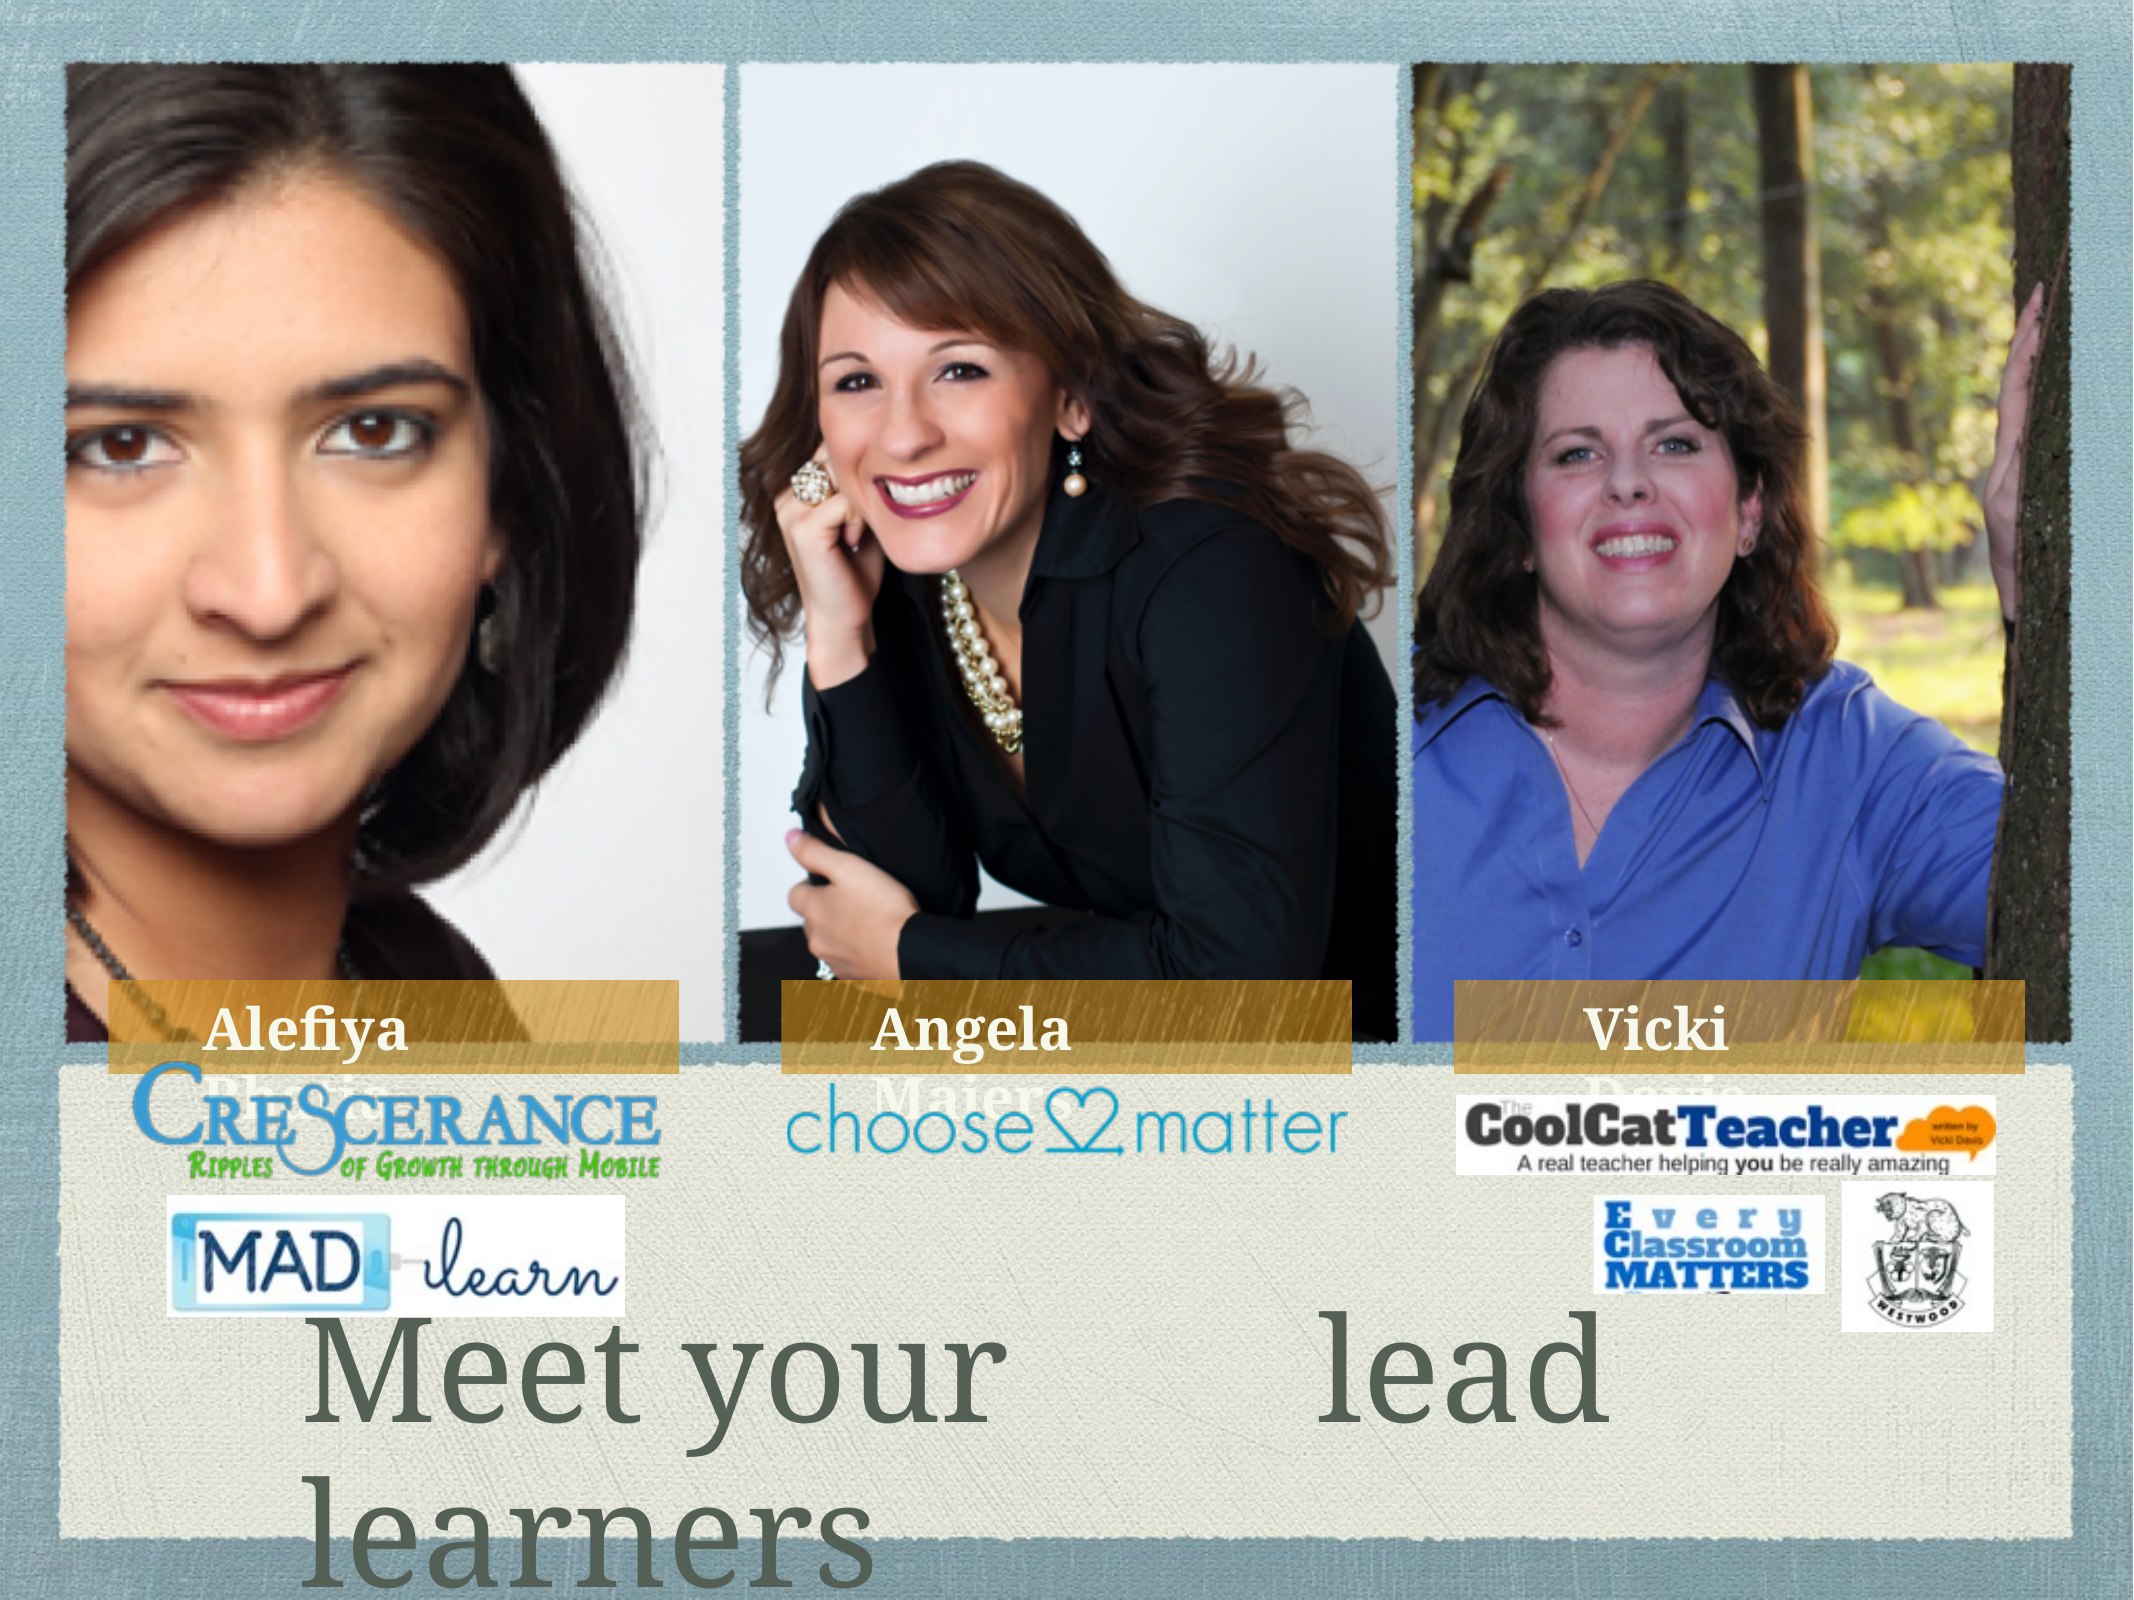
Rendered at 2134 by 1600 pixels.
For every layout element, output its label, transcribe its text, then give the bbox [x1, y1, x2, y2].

picture [0, 0, 2134, 1600]
text_box [1454, 980, 2025, 1074]
text_box [110, 1043, 678, 1196]
text_box Meet your lead learners MAD about Mattering Project [297, 1287, 1835, 1600]
text_box Vicki Davis [1581, 991, 1899, 1095]
text_box Angela Maiers [868, 991, 1264, 1083]
text_box [108, 980, 680, 1074]
text_box [787, 1083, 1348, 1157]
text_box [1593, 1195, 1825, 1294]
text_box Alefiya Bhatia [199, 991, 589, 1043]
text_box [1841, 1181, 1994, 1332]
text_box [166, 1195, 625, 1317]
text_box [1456, 1095, 1996, 1175]
text_box [781, 980, 1352, 1074]
